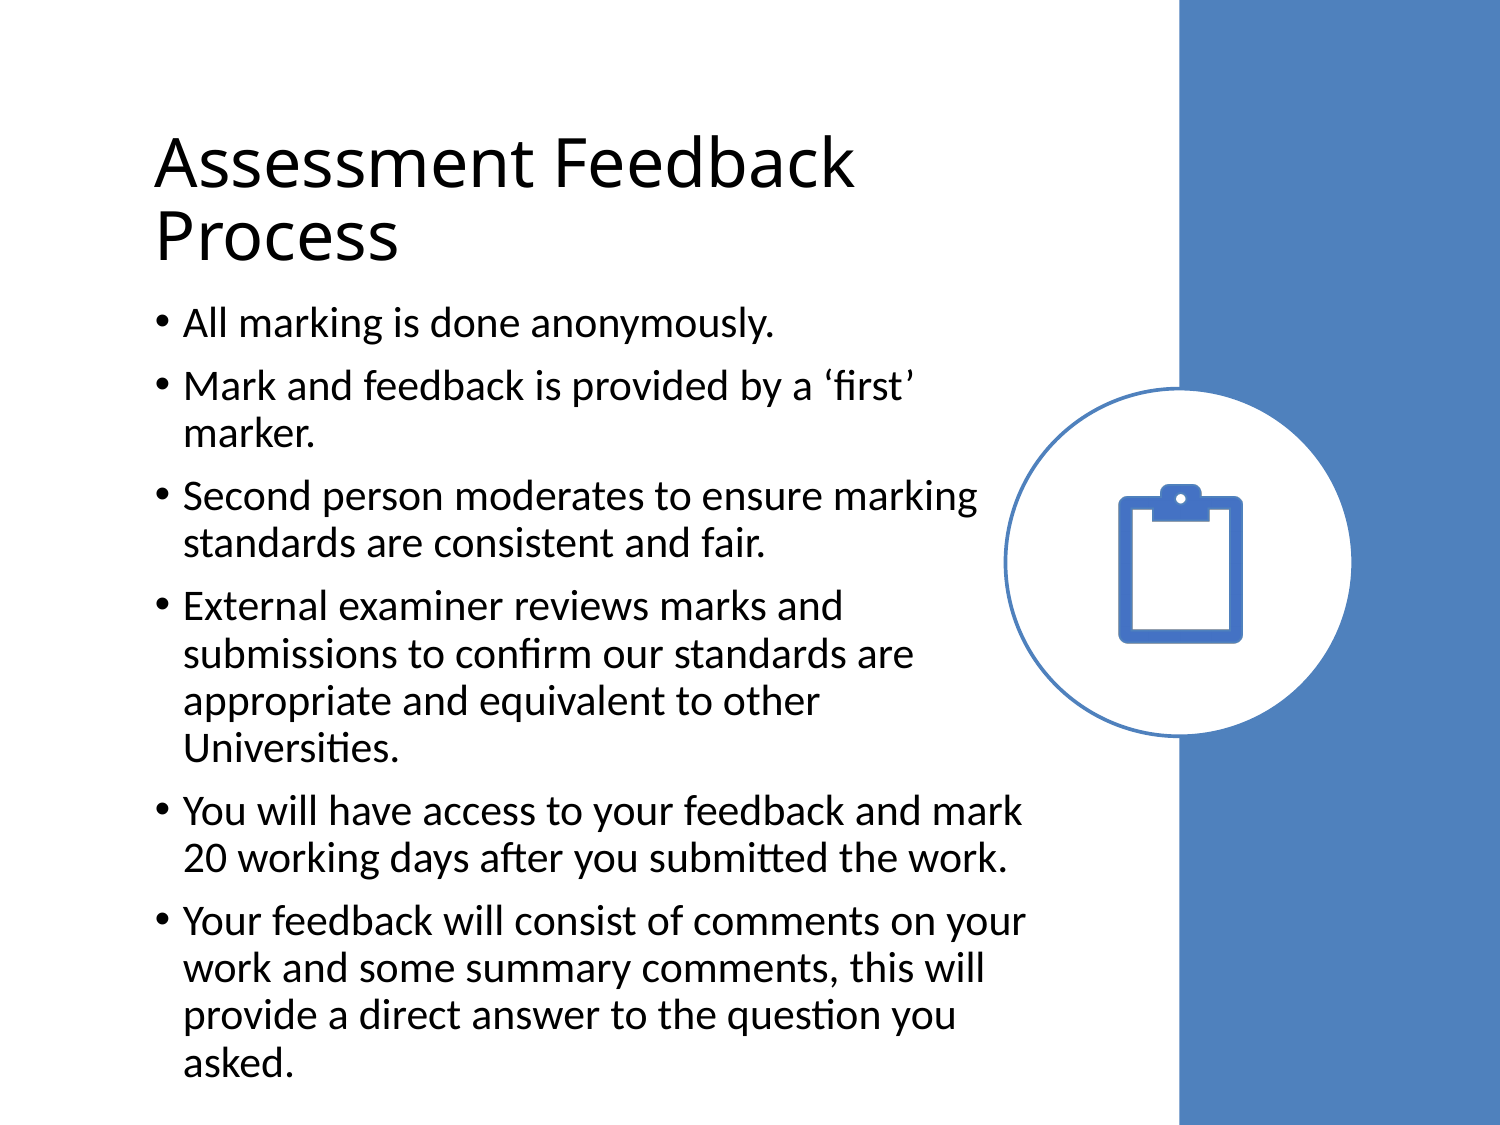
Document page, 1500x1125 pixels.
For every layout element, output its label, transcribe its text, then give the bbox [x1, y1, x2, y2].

list All marking is done anonymously. Mark and feedback is provided by a ‘first’ marker. Second person moderates to ensure marking standards are consistent and fair. External examiner reviews marks and submissions to confirm our standards are appropriate and equivalent to other Universities. You will have access to your feedback and mark 20 working days after you submitted the work. Your feedback will consist of comments on your work and some summary comments, this will provide a direct answer to the question you asked. [139, 326, 1058, 1060]
text_box [1004, 387, 1355, 738]
picture [1086, 469, 1275, 658]
text_box [1178, 0, 1500, 1125]
title Assessment Feedback Process [139, 120, 1060, 284]
